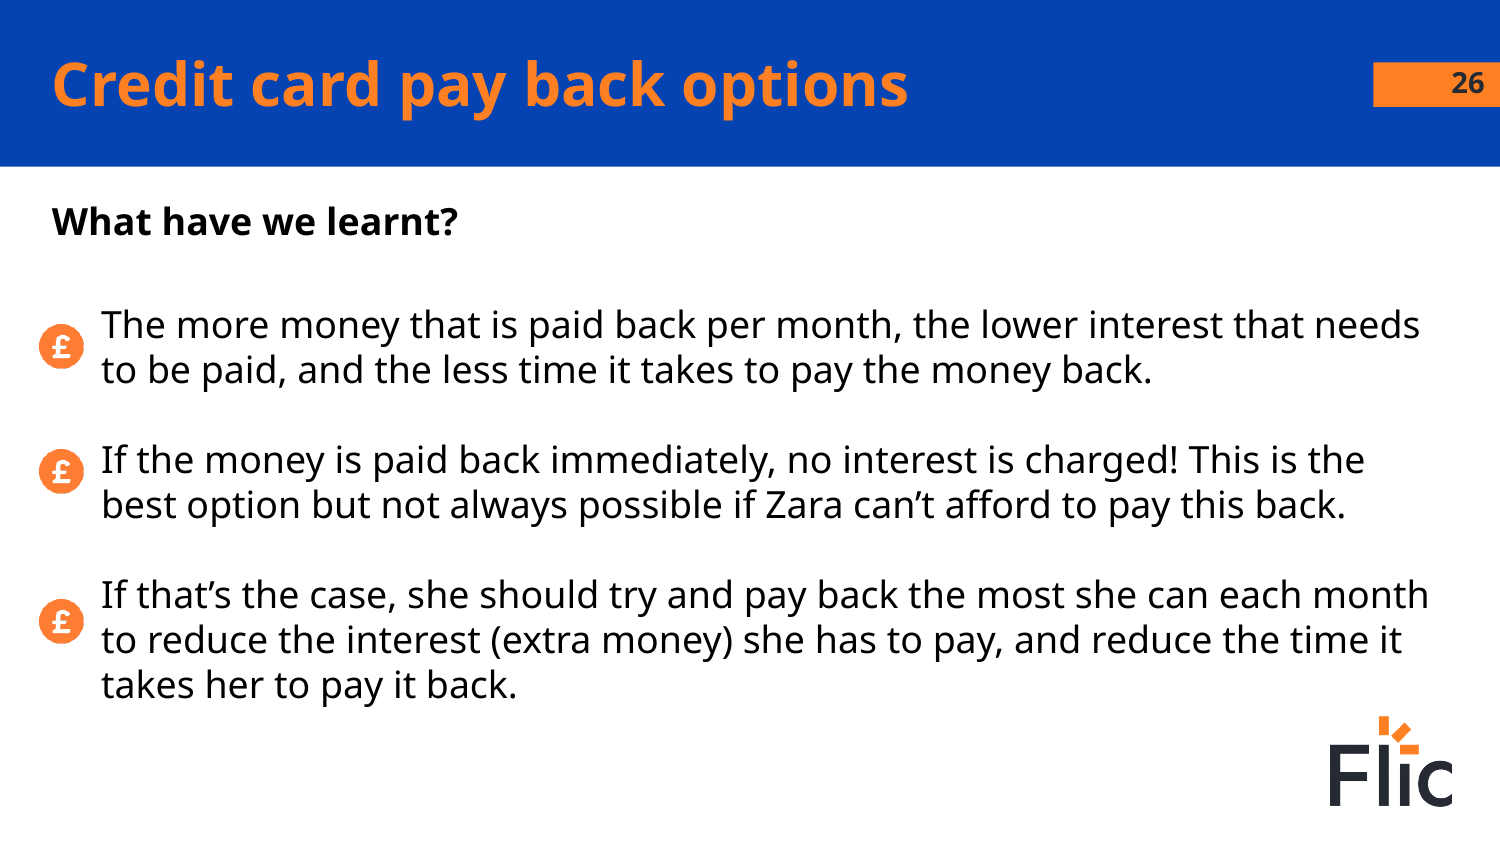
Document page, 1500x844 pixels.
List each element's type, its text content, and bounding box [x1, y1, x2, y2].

slide_number 26 [1410, 49, 1500, 115]
text_box The more money that is paid back per month, the lower interest that needs to be paid, and the less time it takes to pay the money back. If the money is paid back immediately, no interest is charged! This is the best option but not always possible if Zara can’t afford to pay this back. If that’s the case, she should try and pay back the most she can each month to reduce the interest (extra money) she has to pay, and reduce the time it takes her to pay it back. [85, 286, 1460, 722]
picture [1330, 722, 1452, 807]
picture [38, 448, 84, 494]
picture [38, 323, 84, 369]
text_box What have we learnt? [36, 183, 641, 259]
picture [38, 598, 84, 644]
title Credit card pay back options [36, 39, 1306, 125]
